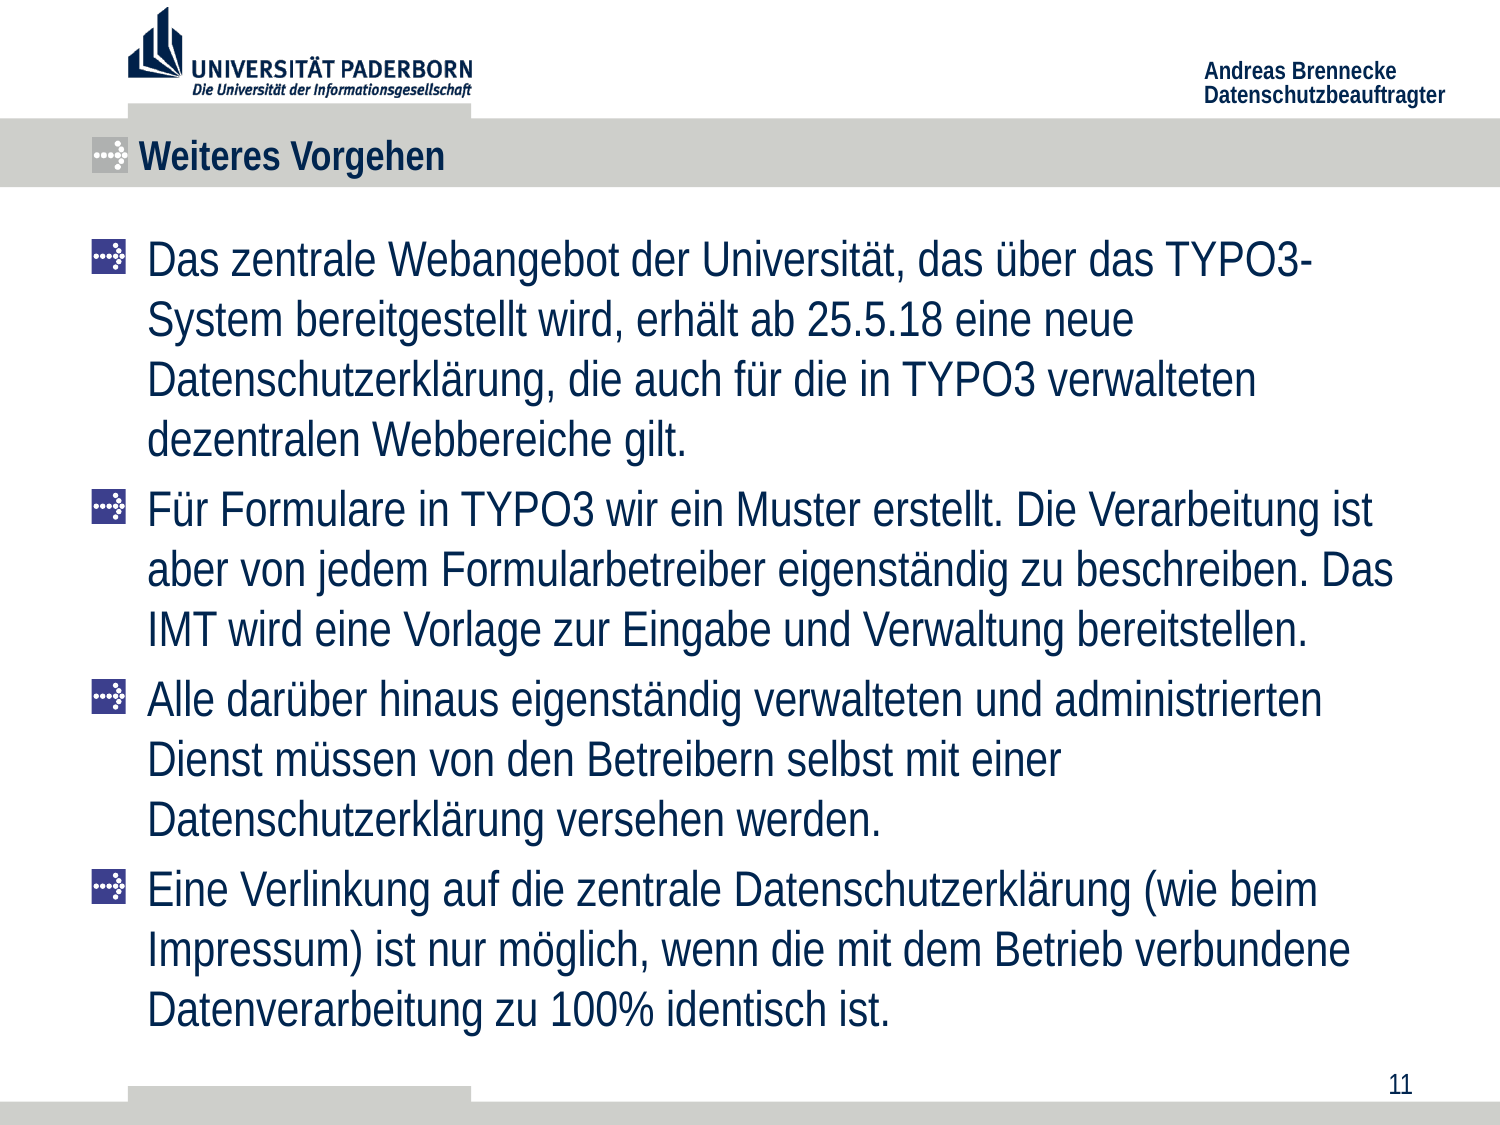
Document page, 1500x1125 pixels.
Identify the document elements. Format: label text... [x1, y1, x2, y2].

title Weiteres Vorgehen [123, 122, 1430, 186]
picture [128, 7, 472, 98]
list Das zentrale Webangebot der Universität, das über das TYPO3-System bereitgestellt wird, erhält ab 25.5.18 eine neue Datenschutzerklärung, die auch für die in TYPO3 verwalteten dezentralen Webbereiche gilt. Für Formulare in TYPO3 wir ein Muster erstellt. Die Verarbeitung ist aber von jedem Formularbetreiber eigenständig zu beschreiben. Das IMT wird eine Vorlage zur Eingabe und Verwaltung bereitstellen. Alle darüber hinaus eigenständig verwalteten und administrierten Dienst müssen von den Betreibern selbst mit einer Datenschutzerklärung versehen werden. Eine Verlinkung auf die zentrale Datenschutzerklärung (wie beim Impressum) ist nur möglich, wenn die mit dem Betrieb verbundene Datenverarbeitung zu 100% identisch ist. [75, 218, 1438, 1073]
slide_number 11 [1095, 1057, 1429, 1123]
